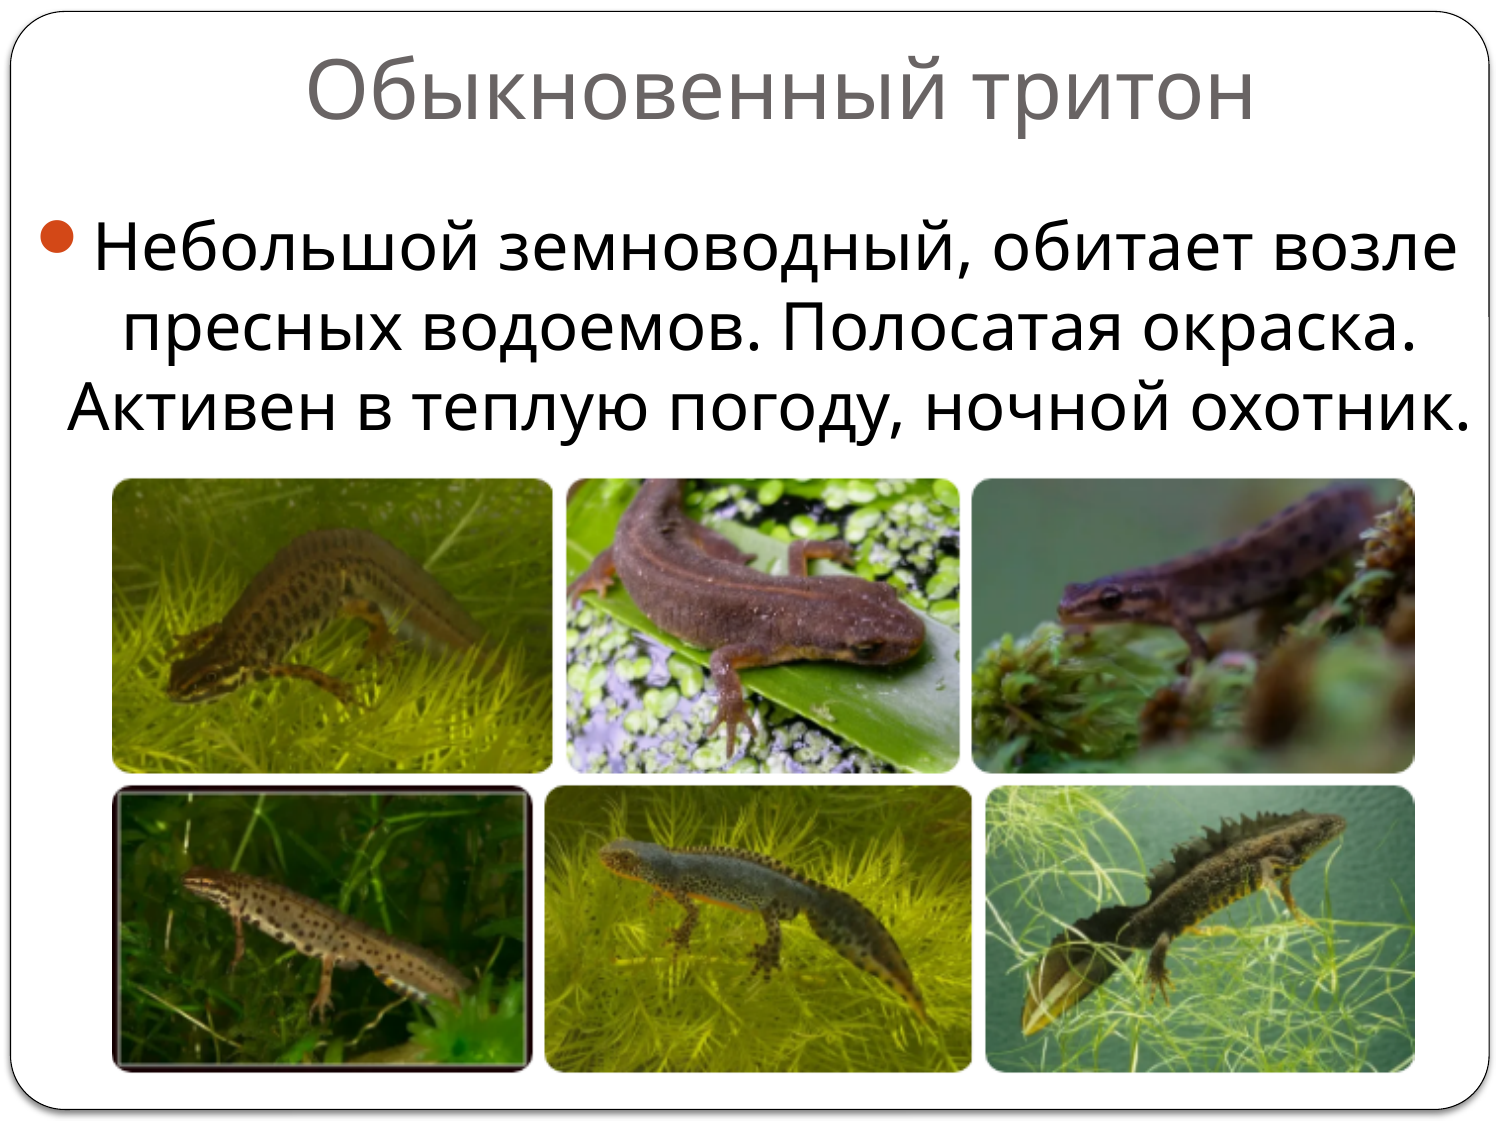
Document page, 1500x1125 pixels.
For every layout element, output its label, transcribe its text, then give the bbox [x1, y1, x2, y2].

list Небольшой земноводный, обитает возле пресных водоемов. Полосатая окраска. Активен в теплую погоду, ночной охотник. [0, 196, 1499, 1125]
picture [111, 467, 1415, 1079]
title Обыкновенный тритон [289, 0, 1500, 152]
